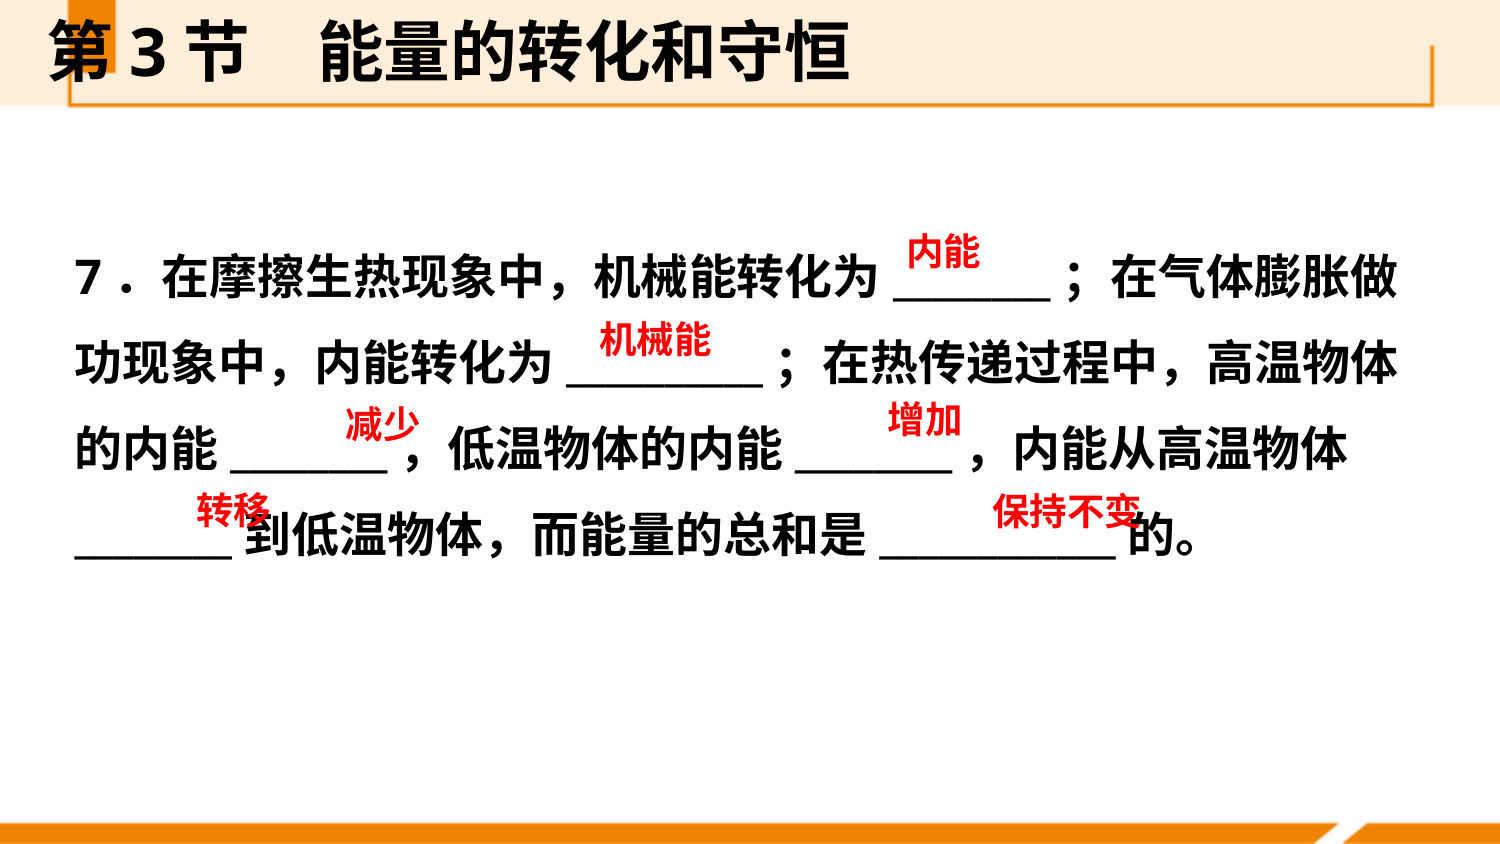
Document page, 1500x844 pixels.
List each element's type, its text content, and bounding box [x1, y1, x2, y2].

text_box 第3节 能量的转化和守恒 [35, 3, 863, 96]
text_box 减少 [334, 395, 432, 452]
text_box 7．在摩擦生热现象中，机械能转化为________；在气体膨胀做功现象中，内能转化为__________；在热传递过程中，高温物体的内能________，低温物体的内能________，内能从高温物体________到低温物体，而能量的总和是____________的。 [63, 212, 1417, 568]
text_box 转移 [185, 481, 283, 538]
text_box 机械能 [588, 310, 724, 367]
text_box 内能 [895, 222, 993, 279]
picture [0, 0, 1500, 844]
text_box 增加 [876, 389, 975, 447]
text_box 保持不变 [980, 482, 1154, 539]
